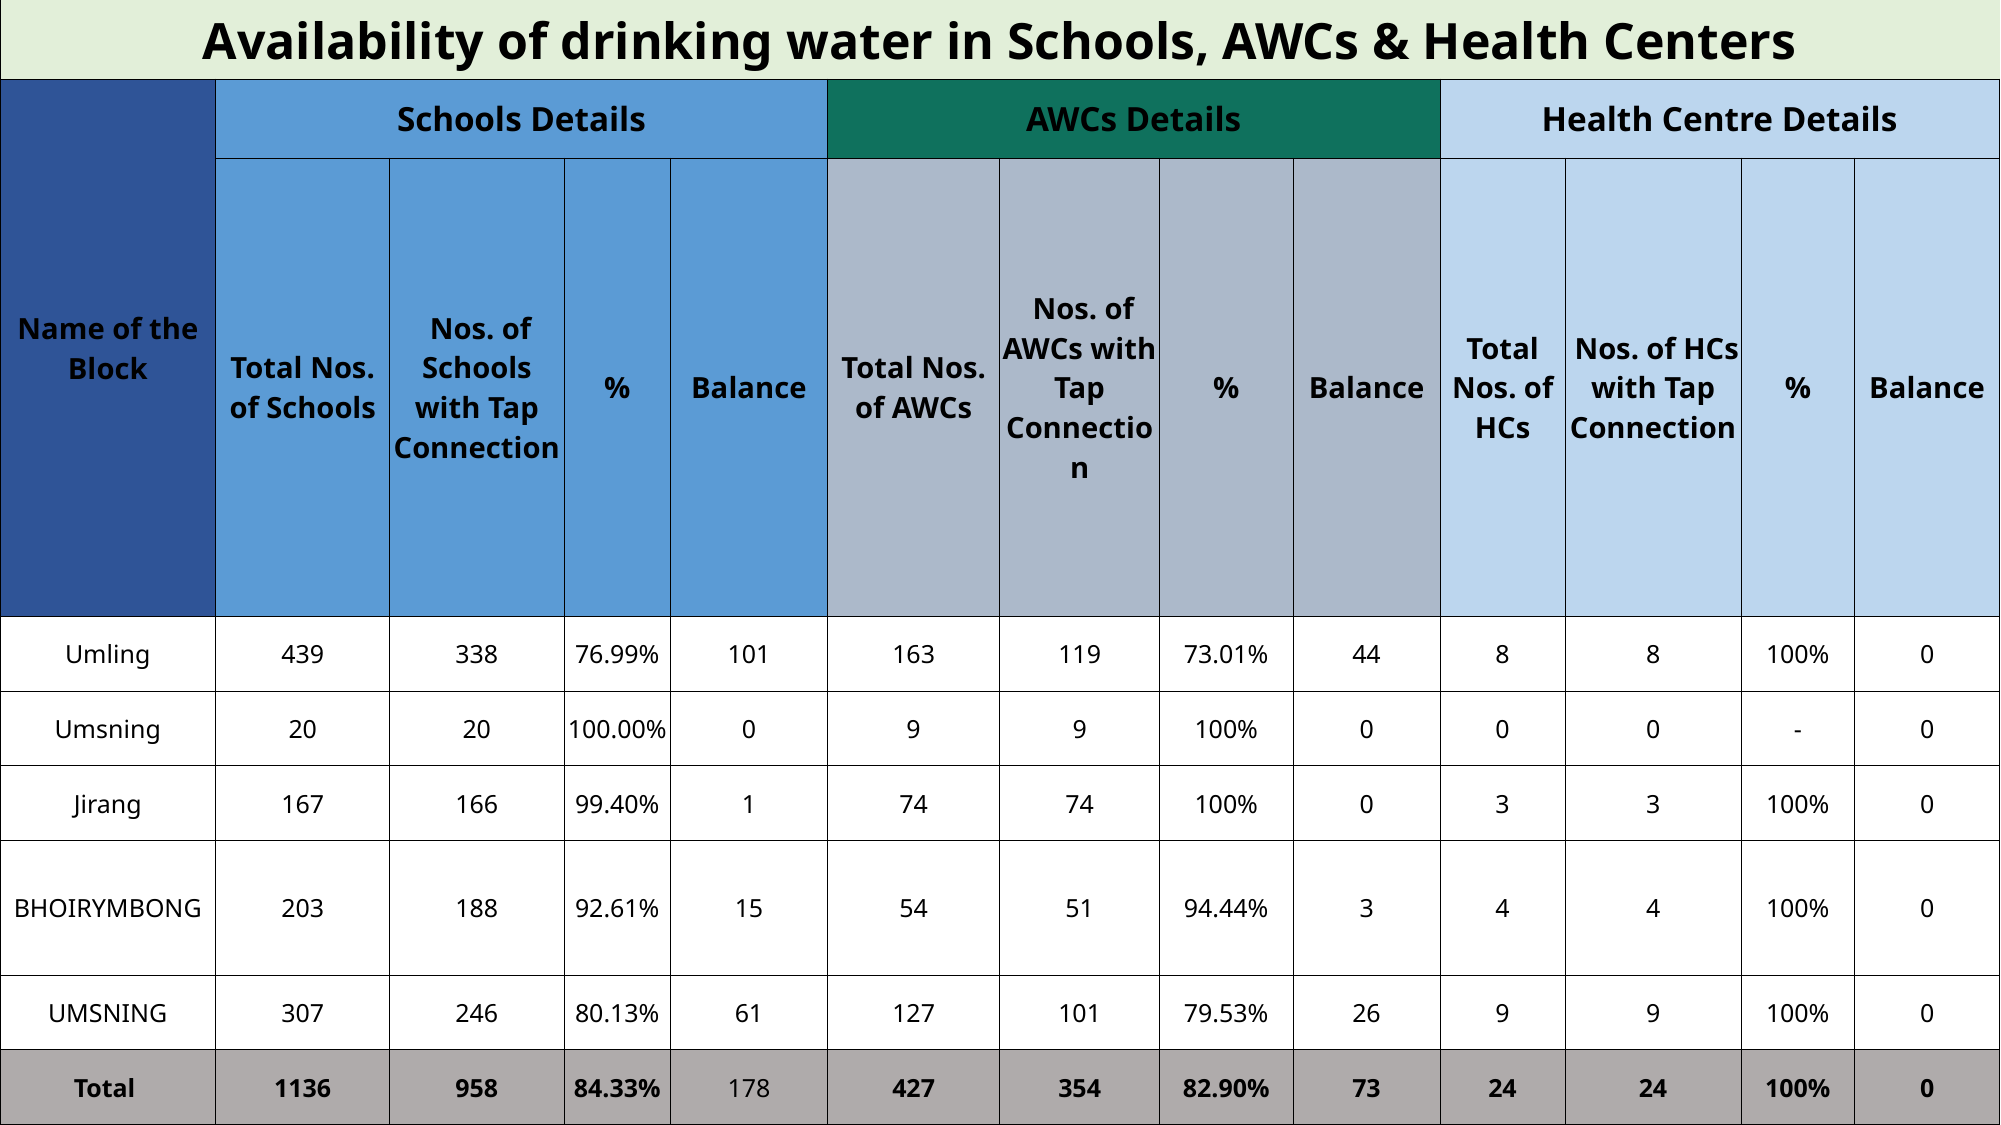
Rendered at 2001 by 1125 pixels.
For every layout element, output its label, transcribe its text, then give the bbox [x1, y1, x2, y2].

table_cell 101 [1000, 976, 1159, 1049]
table_cell 958 [390, 1050, 564, 1124]
table_cell 74 [828, 766, 999, 840]
table_cell 4 [1441, 841, 1565, 975]
table_cell 24 [1566, 1050, 1741, 1124]
table_cell 9 [1000, 692, 1159, 765]
table_cell % [1742, 159, 1854, 616]
table_cell 1136 [216, 1050, 389, 1124]
table_cell 100% [1160, 766, 1293, 840]
table_cell % [1160, 159, 1293, 616]
table_cell Balance [671, 159, 827, 616]
table_cell 80.13% [565, 976, 670, 1049]
table_cell Nos. of Schools with Tap Connection [390, 159, 564, 616]
table_cell 100% [1160, 692, 1293, 765]
table_cell 439 [216, 617, 389, 691]
table_cell 9 [828, 692, 999, 765]
table_header Availability of drinking water in Schools, AWCs & Health Centers [1, 0, 2000, 79]
table_cell Jirang [1, 766, 215, 840]
table_cell 73 [1294, 1050, 1440, 1124]
table_cell 354 [1000, 1050, 1159, 1124]
table_cell Balance [1855, 159, 1999, 616]
table_cell 0 [1855, 976, 1999, 1049]
table_cell 4 [1566, 841, 1741, 975]
table_cell 94.44% [1160, 841, 1293, 975]
table_cell % [565, 159, 670, 616]
table_cell 427 [828, 1050, 999, 1124]
table_cell 61 [671, 976, 827, 1049]
table_cell 3 [1441, 766, 1565, 840]
table_cell 20 [216, 692, 389, 765]
table_cell 0 [1855, 766, 1999, 840]
table_cell Nos. of AWCs with Tap Connection [1000, 159, 1159, 616]
table_cell Health Centre Details [1441, 80, 1999, 158]
table_cell 1 [671, 766, 827, 840]
table_cell 101 [671, 617, 827, 691]
table_cell 127 [828, 976, 999, 1049]
table_cell 15 [671, 841, 827, 975]
table_cell BHOIRYMBONG [1, 841, 215, 975]
table_cell 92.61% [565, 841, 670, 975]
table_cell Total Nos. of Schools [216, 159, 389, 616]
table_cell 163 [828, 617, 999, 691]
table_cell 178 [671, 1050, 827, 1124]
table_cell 0 [1566, 692, 1741, 765]
table_cell 8 [1441, 617, 1565, 691]
table_cell Total [1, 1050, 215, 1124]
table_cell 26 [1294, 976, 1440, 1049]
table_cell 82.90% [1160, 1050, 1293, 1124]
table_cell 0 [1855, 1050, 1999, 1124]
table_cell 3 [1566, 766, 1741, 840]
table_cell 246 [390, 976, 564, 1049]
table_cell 44 [1294, 617, 1440, 691]
table_cell 338 [390, 617, 564, 691]
table_cell 100.00% [565, 692, 670, 765]
table_cell 3 [1294, 841, 1440, 975]
table_cell 188 [390, 841, 564, 975]
table_cell 9 [1566, 976, 1741, 1049]
table_cell 100% [1742, 1050, 1854, 1124]
table_cell AWCs Details [828, 80, 1440, 158]
table_cell 84.33% [565, 1050, 670, 1124]
table_cell 203 [216, 841, 389, 975]
table_cell Balance [1294, 159, 1440, 616]
table_cell 0 [1441, 692, 1565, 765]
table_cell 24 [1441, 1050, 1565, 1124]
table_cell 20 [390, 692, 564, 765]
table_cell 0 [1294, 766, 1440, 840]
table_cell 0 [1294, 692, 1440, 765]
table_cell Schools Details [216, 80, 827, 158]
table_cell 74 [1000, 766, 1159, 840]
table_cell 166 [390, 766, 564, 840]
table_cell Nos. of HCs with Tap Connection [1566, 159, 1741, 616]
table_cell 99.40% [565, 766, 670, 840]
table_cell 54 [828, 841, 999, 975]
table_cell 79.53% [1160, 976, 1293, 1049]
table_cell 76.99% [565, 617, 670, 691]
table_cell 73.01% [1160, 617, 1293, 691]
table_cell 100% [1742, 766, 1854, 840]
table_cell 119 [1000, 617, 1159, 691]
table_cell Total Nos. of AWCs [828, 159, 999, 616]
table_cell 100% [1742, 617, 1854, 691]
table_cell 167 [216, 766, 389, 840]
table_cell 9 [1441, 976, 1565, 1049]
table_cell UMSNING [1, 976, 215, 1049]
table_cell 51 [1000, 841, 1159, 975]
table_cell 307 [216, 976, 389, 1049]
table_cell 8 [1566, 617, 1741, 691]
table_cell 100% [1742, 976, 1854, 1049]
table_cell Umling [1, 617, 215, 691]
table_cell 0 [671, 692, 827, 765]
table_cell 100% [1742, 841, 1854, 975]
table_cell 0 [1855, 692, 1999, 765]
table_cell Umsning [1, 692, 215, 765]
table_cell 0 [1855, 841, 1999, 975]
table_cell Total Nos. of HCs [1441, 159, 1565, 616]
table_cell Name of the Block [1, 80, 215, 616]
table_cell - [1742, 692, 1854, 765]
table_cell 0 [1855, 617, 1999, 691]
